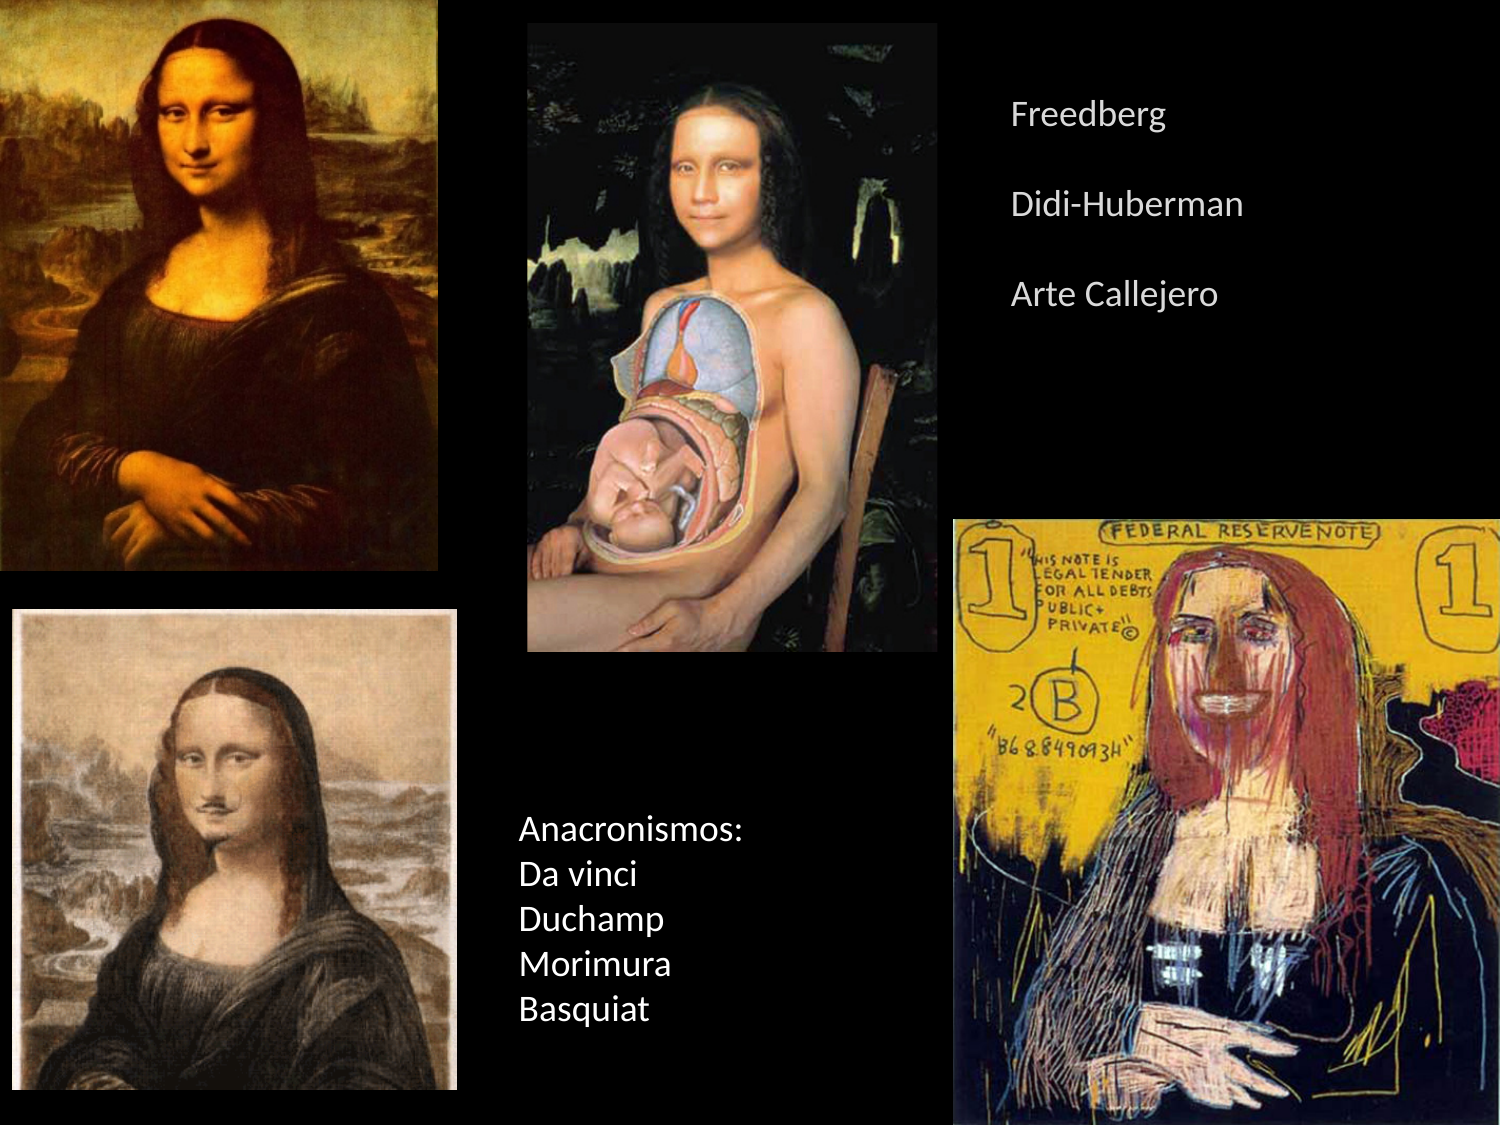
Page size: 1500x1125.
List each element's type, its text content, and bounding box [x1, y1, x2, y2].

text_box Freedberg Didi-Huberman Arte Callejero [996, 81, 1383, 322]
picture [953, 519, 1500, 1125]
picture [12, 609, 458, 1091]
picture [0, 0, 438, 571]
text_box Anacronismos: Da vinci Duchamp Morimura Basquiat [503, 796, 809, 1037]
picture [527, 23, 938, 652]
